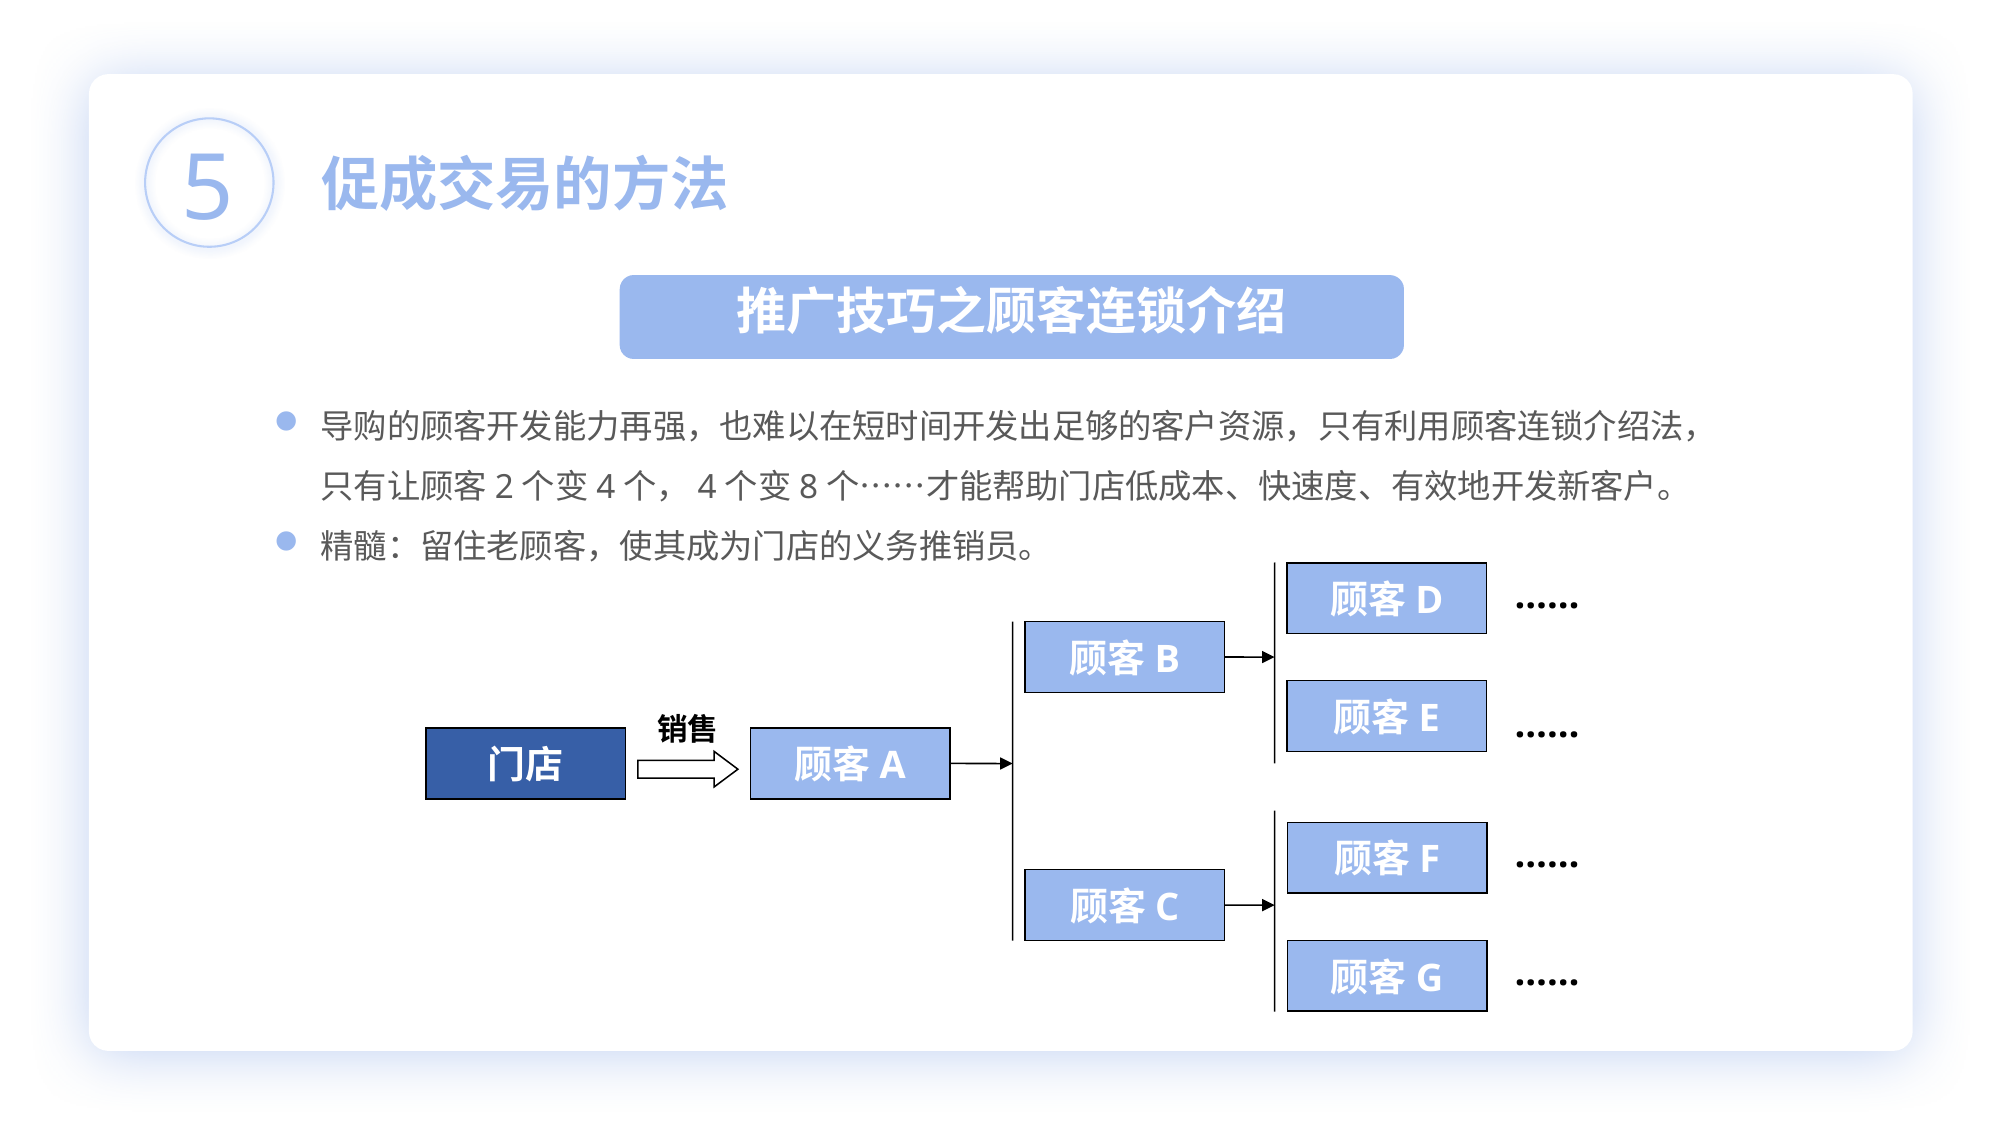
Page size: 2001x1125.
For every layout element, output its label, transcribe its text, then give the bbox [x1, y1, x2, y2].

text_box 推广技巧之顾客连锁介绍 [619, 275, 1404, 359]
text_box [145, 118, 274, 247]
text_box 促成交易的方法 [306, 139, 978, 225]
text_box 导购的顾客开发能力再强，也难以在短时间开发出足够的客户资源，只有利用顾客连锁介绍法，只有让顾客2个变4个，4个变8个……才能帮助门店低成本、快速度、有效地开发新客户。 精髓：留住老顾客，使其成为门店的义务推销员。 [258, 378, 1756, 573]
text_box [425, 562, 1662, 1012]
